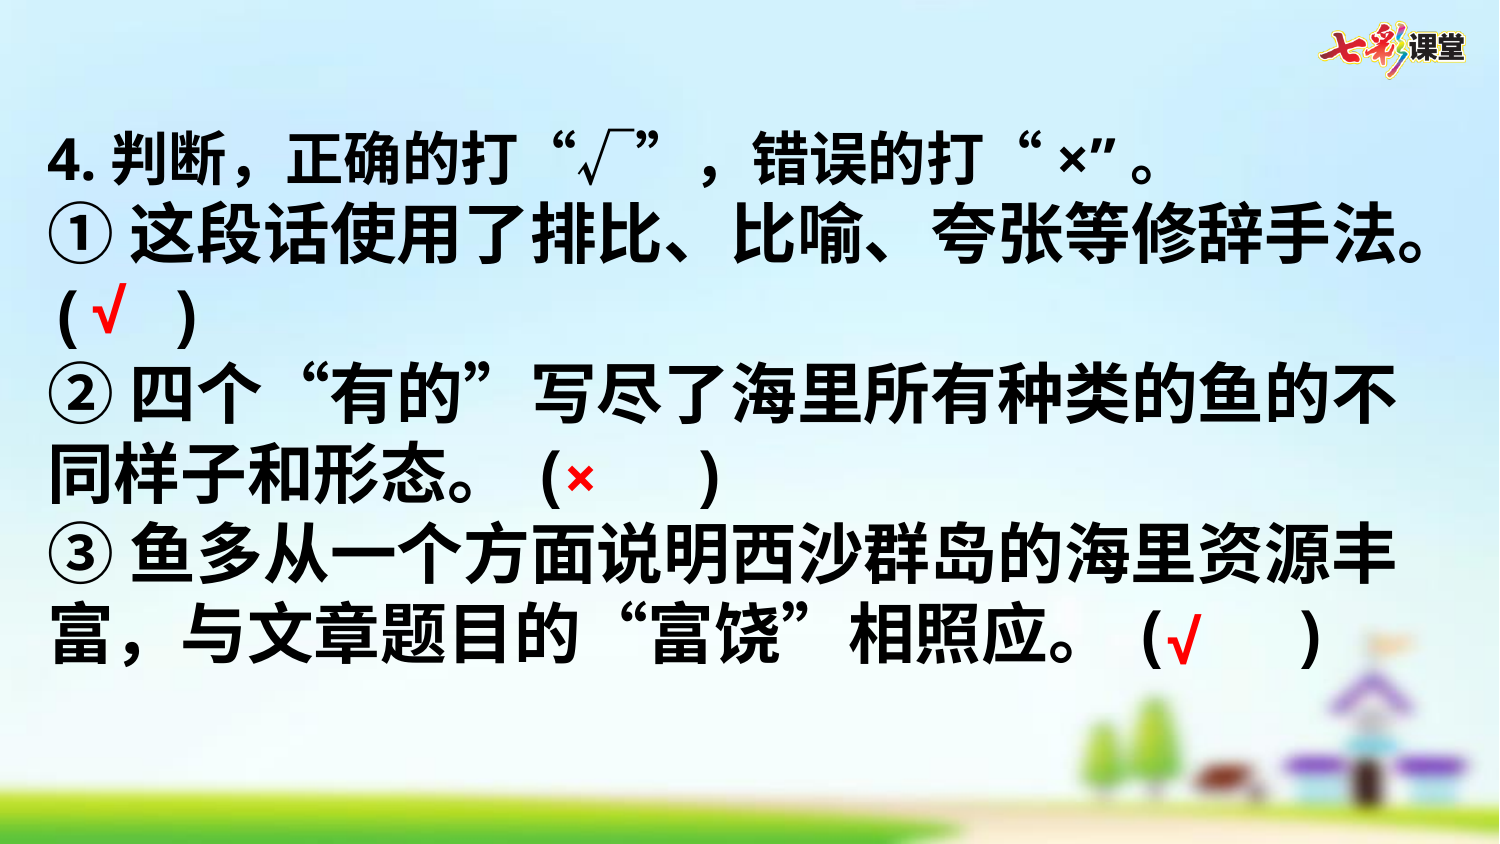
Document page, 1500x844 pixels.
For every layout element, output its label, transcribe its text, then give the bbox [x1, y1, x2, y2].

text_box 4.判断，正确的打“√”，错误的打“×”。 ①这段话使用了排比、比喻、夸张等修辞手法。( ) ②四个“有的”写尽了海里所有种类的鱼的不同样子和形态。( ) ③鱼多从一个方面说明西沙群岛的海里资源丰富，与文章题目的“富饶”相照应。( ) [32, 114, 1444, 760]
text_box × [549, 433, 739, 519]
text_box √ [76, 268, 168, 353]
picture [0, 0, 1499, 844]
text_box √ [1151, 599, 1244, 684]
